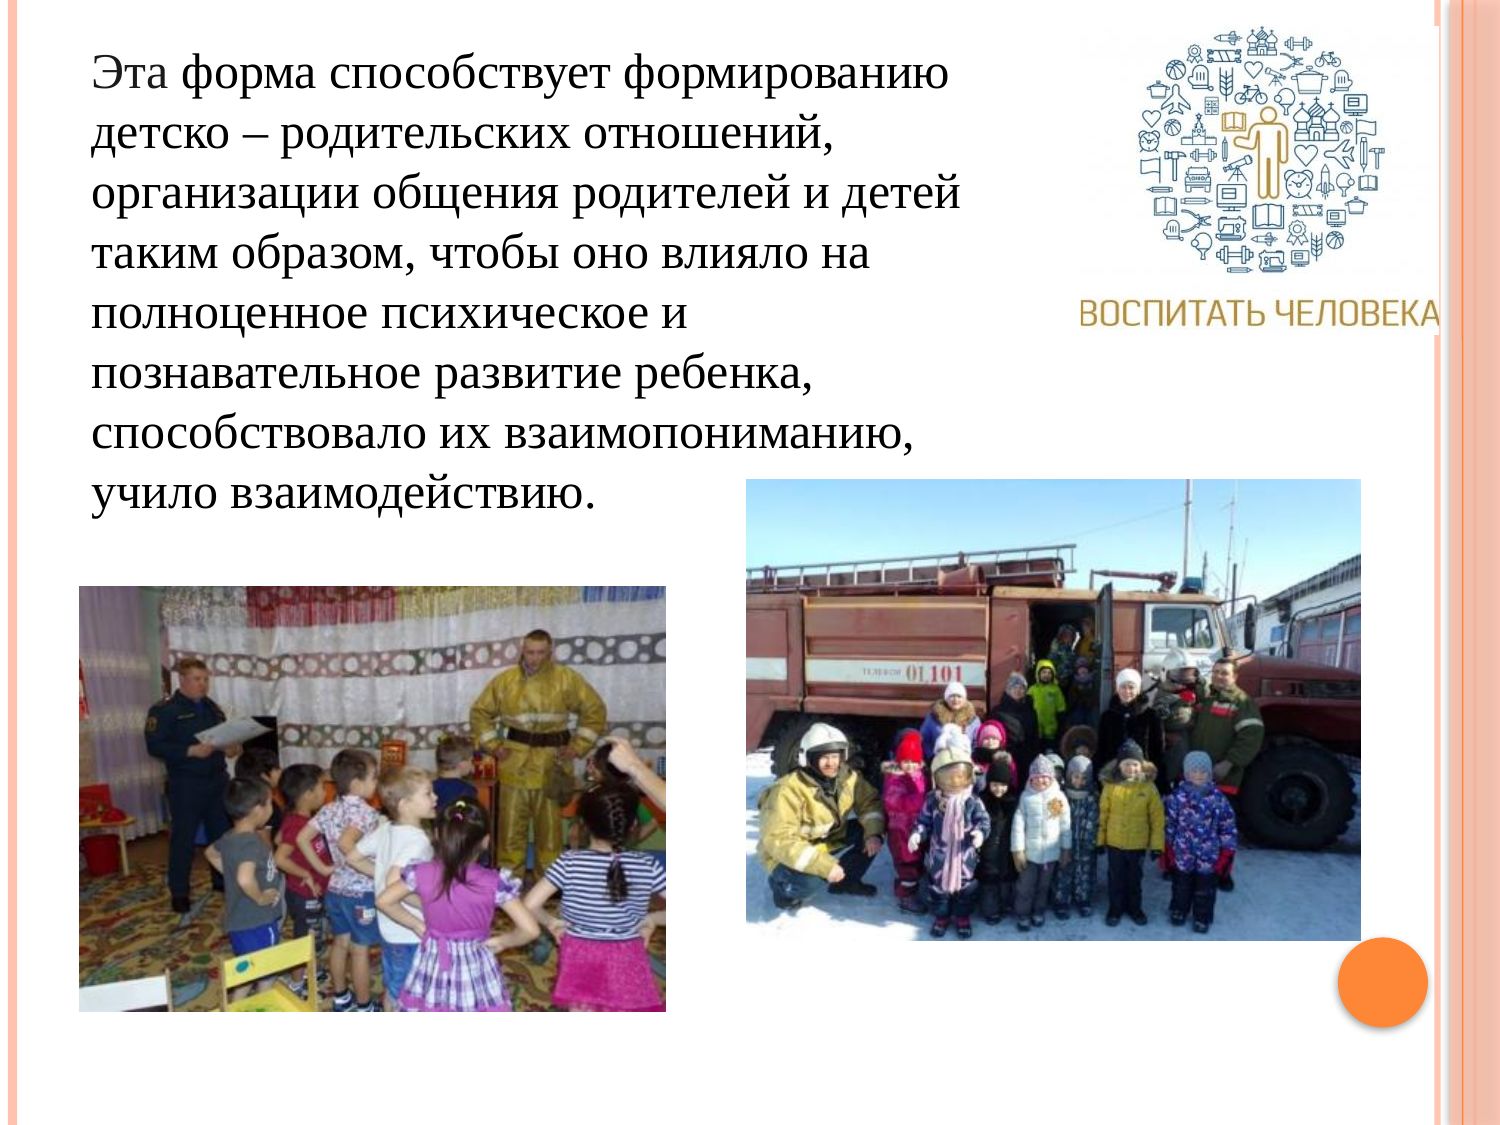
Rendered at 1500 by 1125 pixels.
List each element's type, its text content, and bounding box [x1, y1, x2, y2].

picture [1080, 26, 1440, 335]
picture [746, 479, 1362, 942]
text_box Эта форма способствует формированию детско – родительских отношений, организации общения родителей и детей таким образом, чтобы оно влияло на полноценное психическое и познавательное развитие ребенка, способствовало их взаимопониманию, учило взаимодействию. [76, 30, 1034, 526]
picture [78, 585, 666, 1012]
